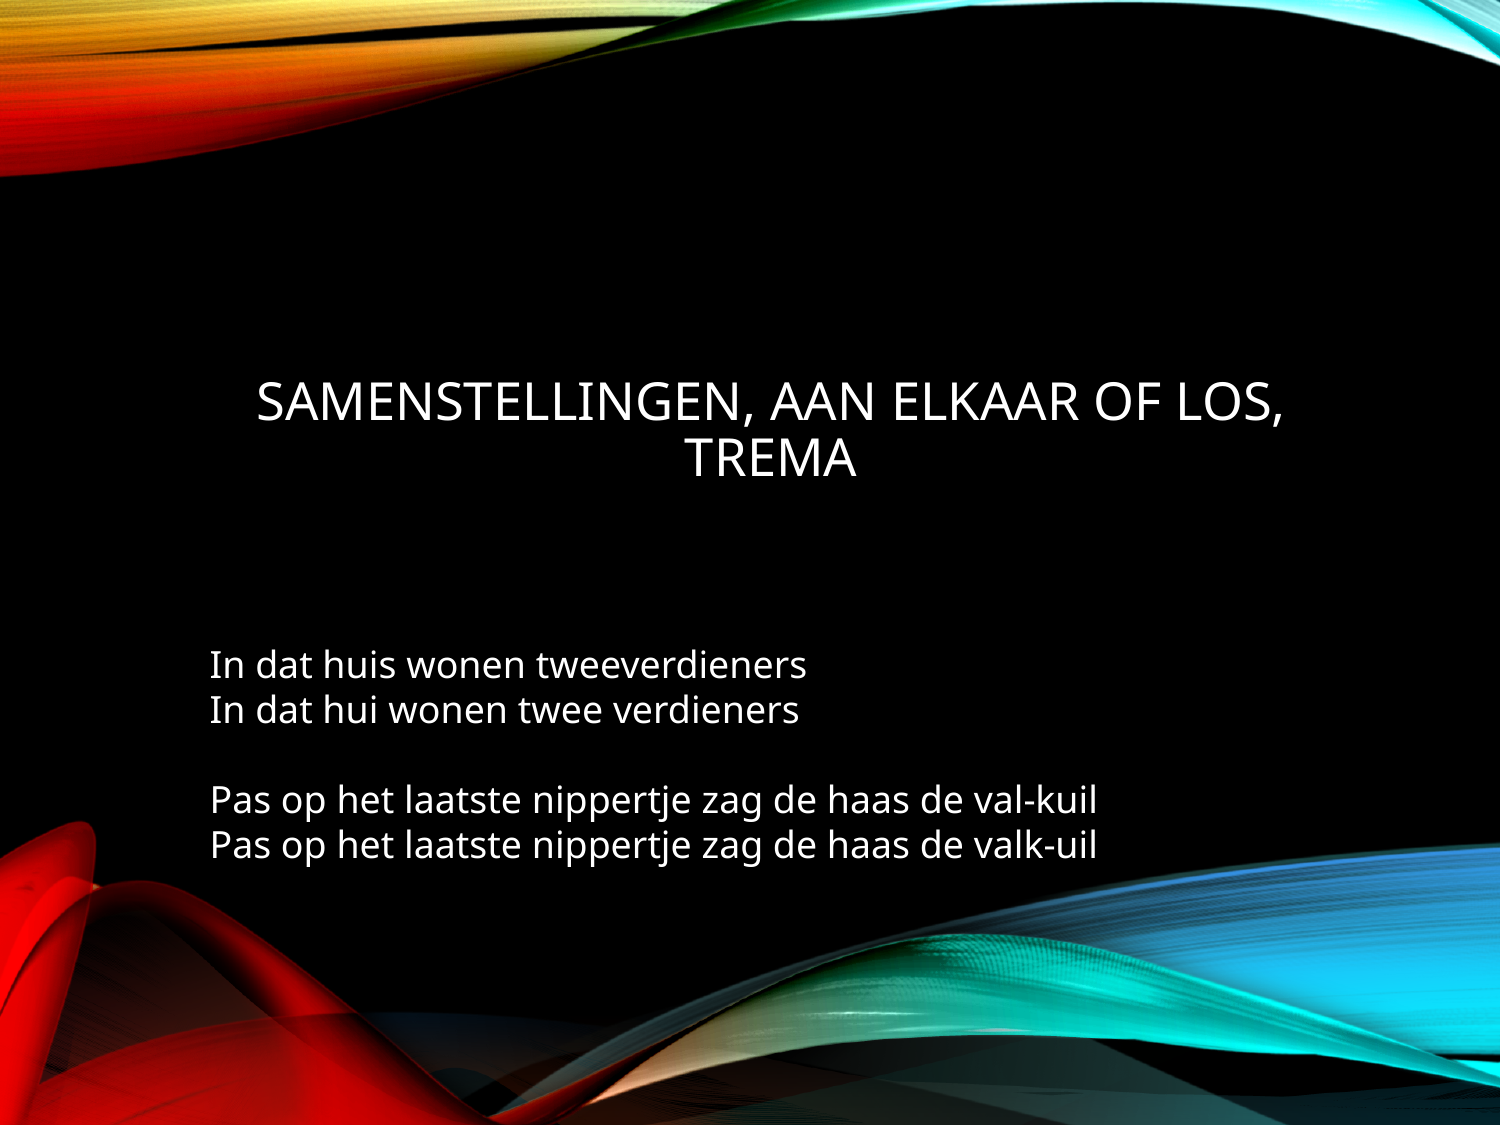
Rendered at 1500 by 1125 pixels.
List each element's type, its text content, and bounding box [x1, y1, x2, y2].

picture [0, 819, 1500, 1125]
picture [0, 0, 1500, 178]
title samenstellingen, aan elkaar of los, trema [171, 196, 1372, 496]
text_box In dat huis wonen tweeverdieners In dat hui wonen twee verdieners Pas op het laatste nippertje zag de haas de val-kuil Pas op het laatste nippertje zag de haas de valk-uil [194, 633, 1353, 874]
